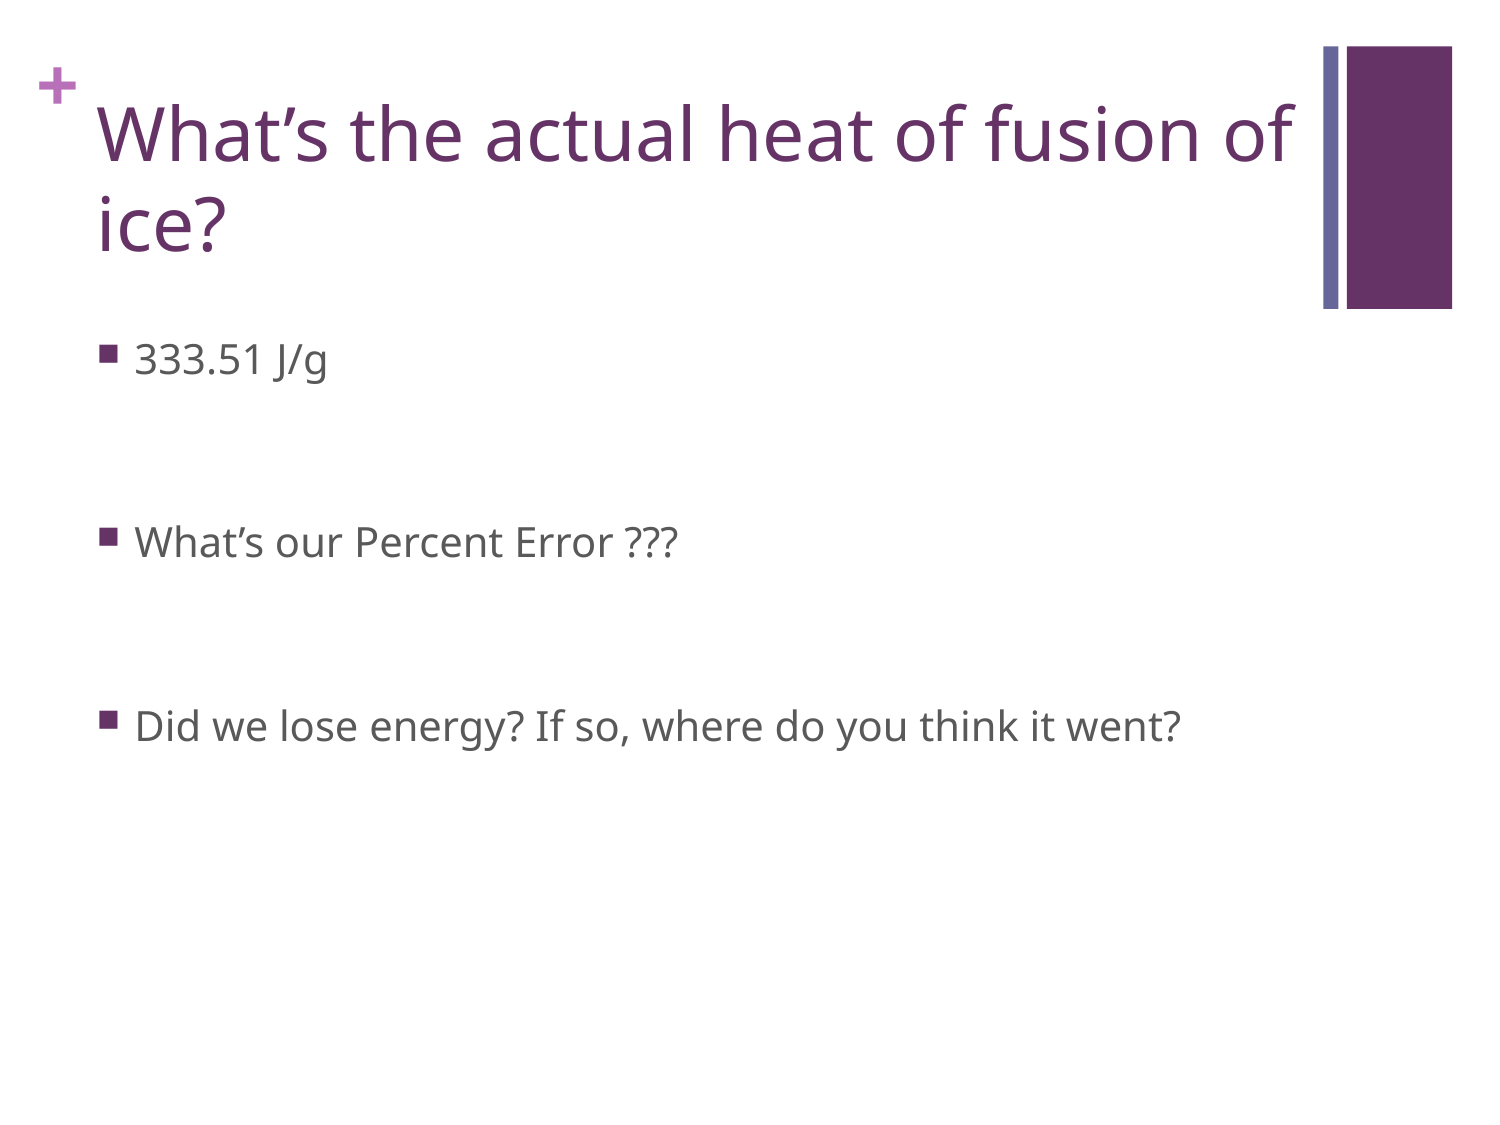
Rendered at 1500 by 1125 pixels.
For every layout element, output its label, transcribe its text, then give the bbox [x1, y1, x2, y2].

list 333.51 J/g What’s our Percent Error ??? Did we lose energy? If so, where do you think it went? [81, 324, 1322, 1005]
title What’s the actual heat of fusion of ice? [81, 79, 1322, 263]
